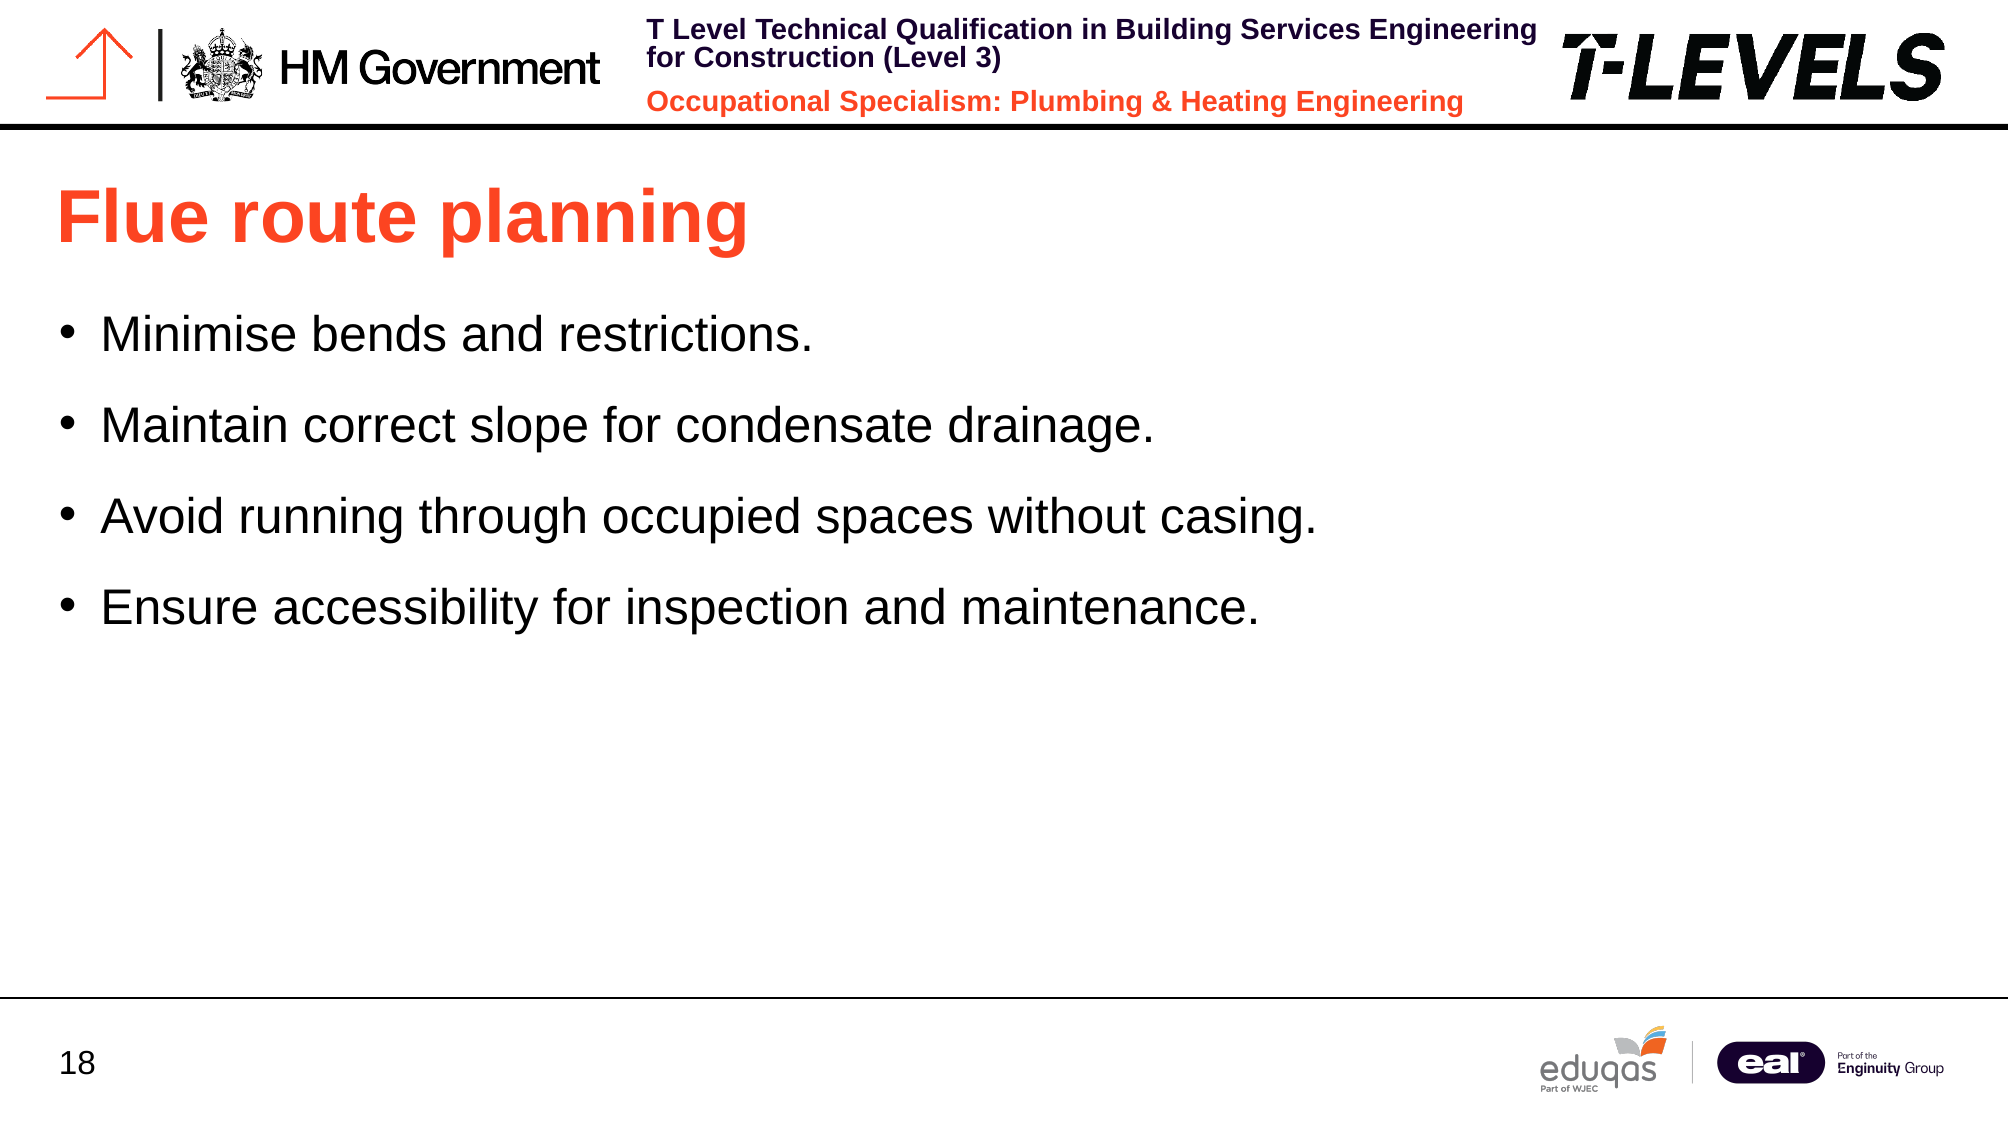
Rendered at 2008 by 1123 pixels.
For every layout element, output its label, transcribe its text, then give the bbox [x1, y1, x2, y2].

picture [41, 27, 139, 100]
picture [1535, 1021, 1949, 1097]
picture [1543, 25, 1964, 108]
list Minimise bends and restrictions. Maintain correct slope for condensate drainage. Avoid running through occupied spaces without casing. Ensure accessibility for inspection and maintenance. [59, 295, 1949, 946]
title Flue route planning [41, 111, 1949, 314]
picture [158, 28, 600, 102]
